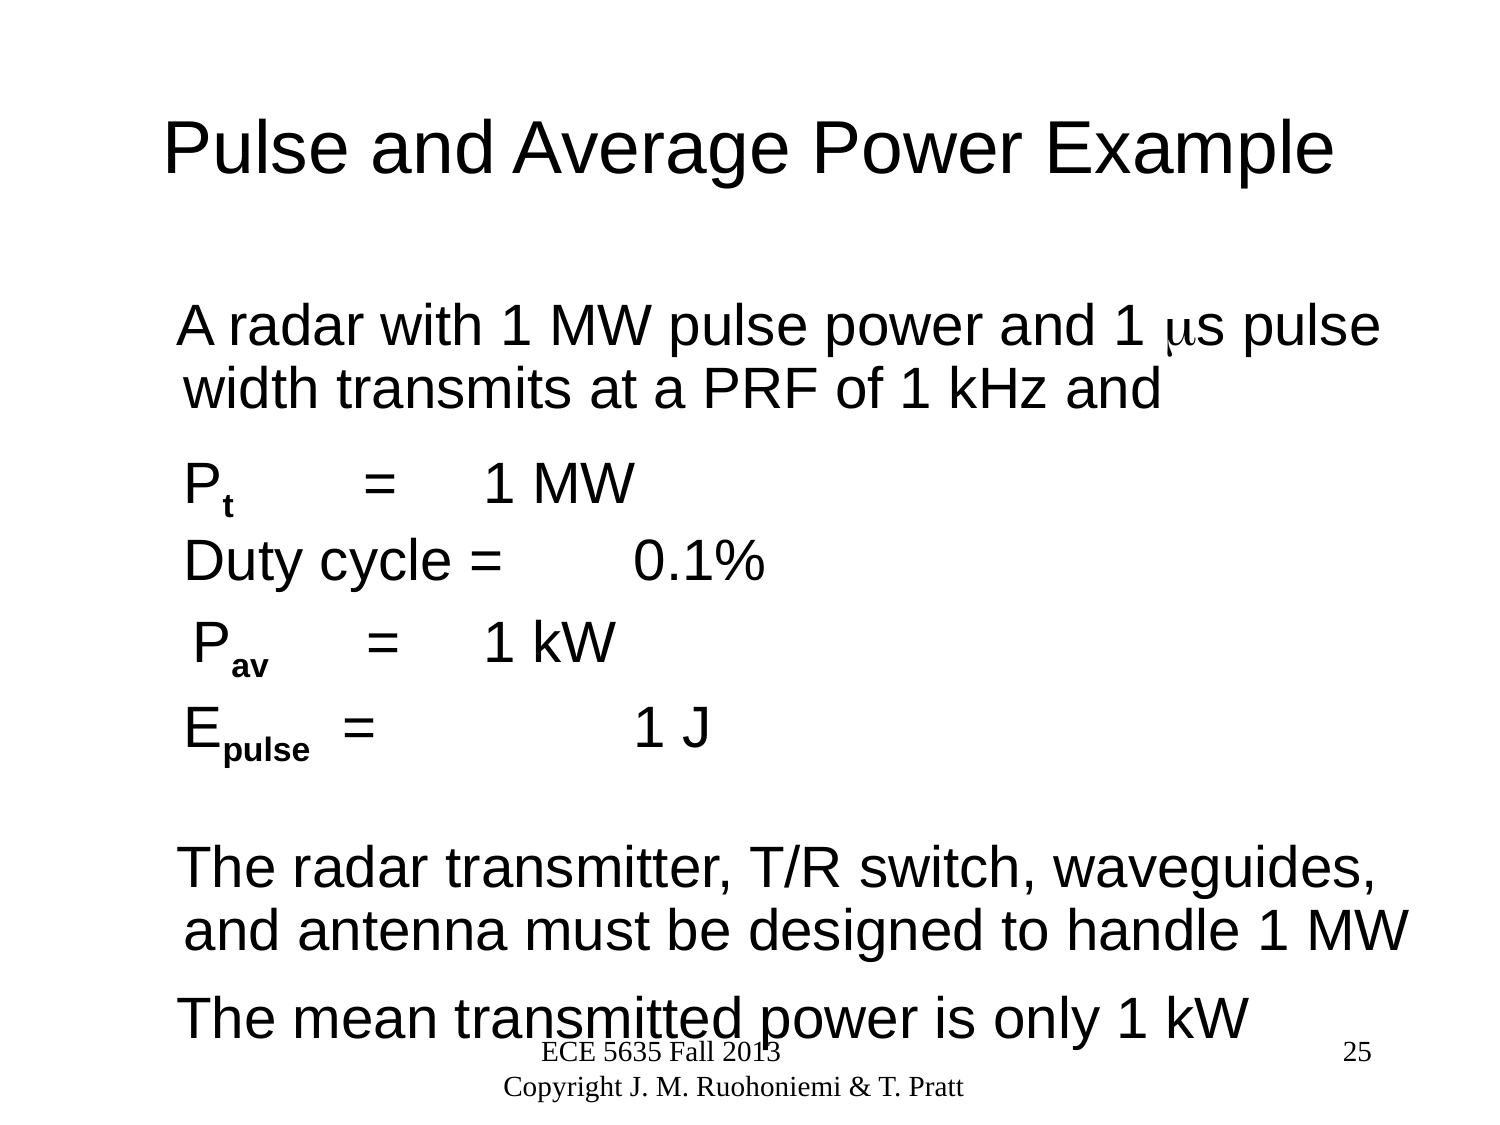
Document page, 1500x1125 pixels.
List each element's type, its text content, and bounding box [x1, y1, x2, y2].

list A radar with 1 MW pulse power and 1 s pulse width transmits at a PRF of 1 kHz and Pt = 1 MW Duty cycle = 0.1% Pav = 1 kW Epulse = 1 J The radar transmitter, T/R switch, waveguides, and antenna must be designed to handle 1 MW The mean transmitted power is only 1 kW [112, 287, 1451, 1001]
slide_number 25 [1074, 1024, 1388, 1101]
title Pulse and Average Power Example [112, 49, 1388, 238]
footer ECE 5635 Fall 2013 Copyright J. M. Ruohoniemi & T. Pratt [487, 1024, 988, 1101]
